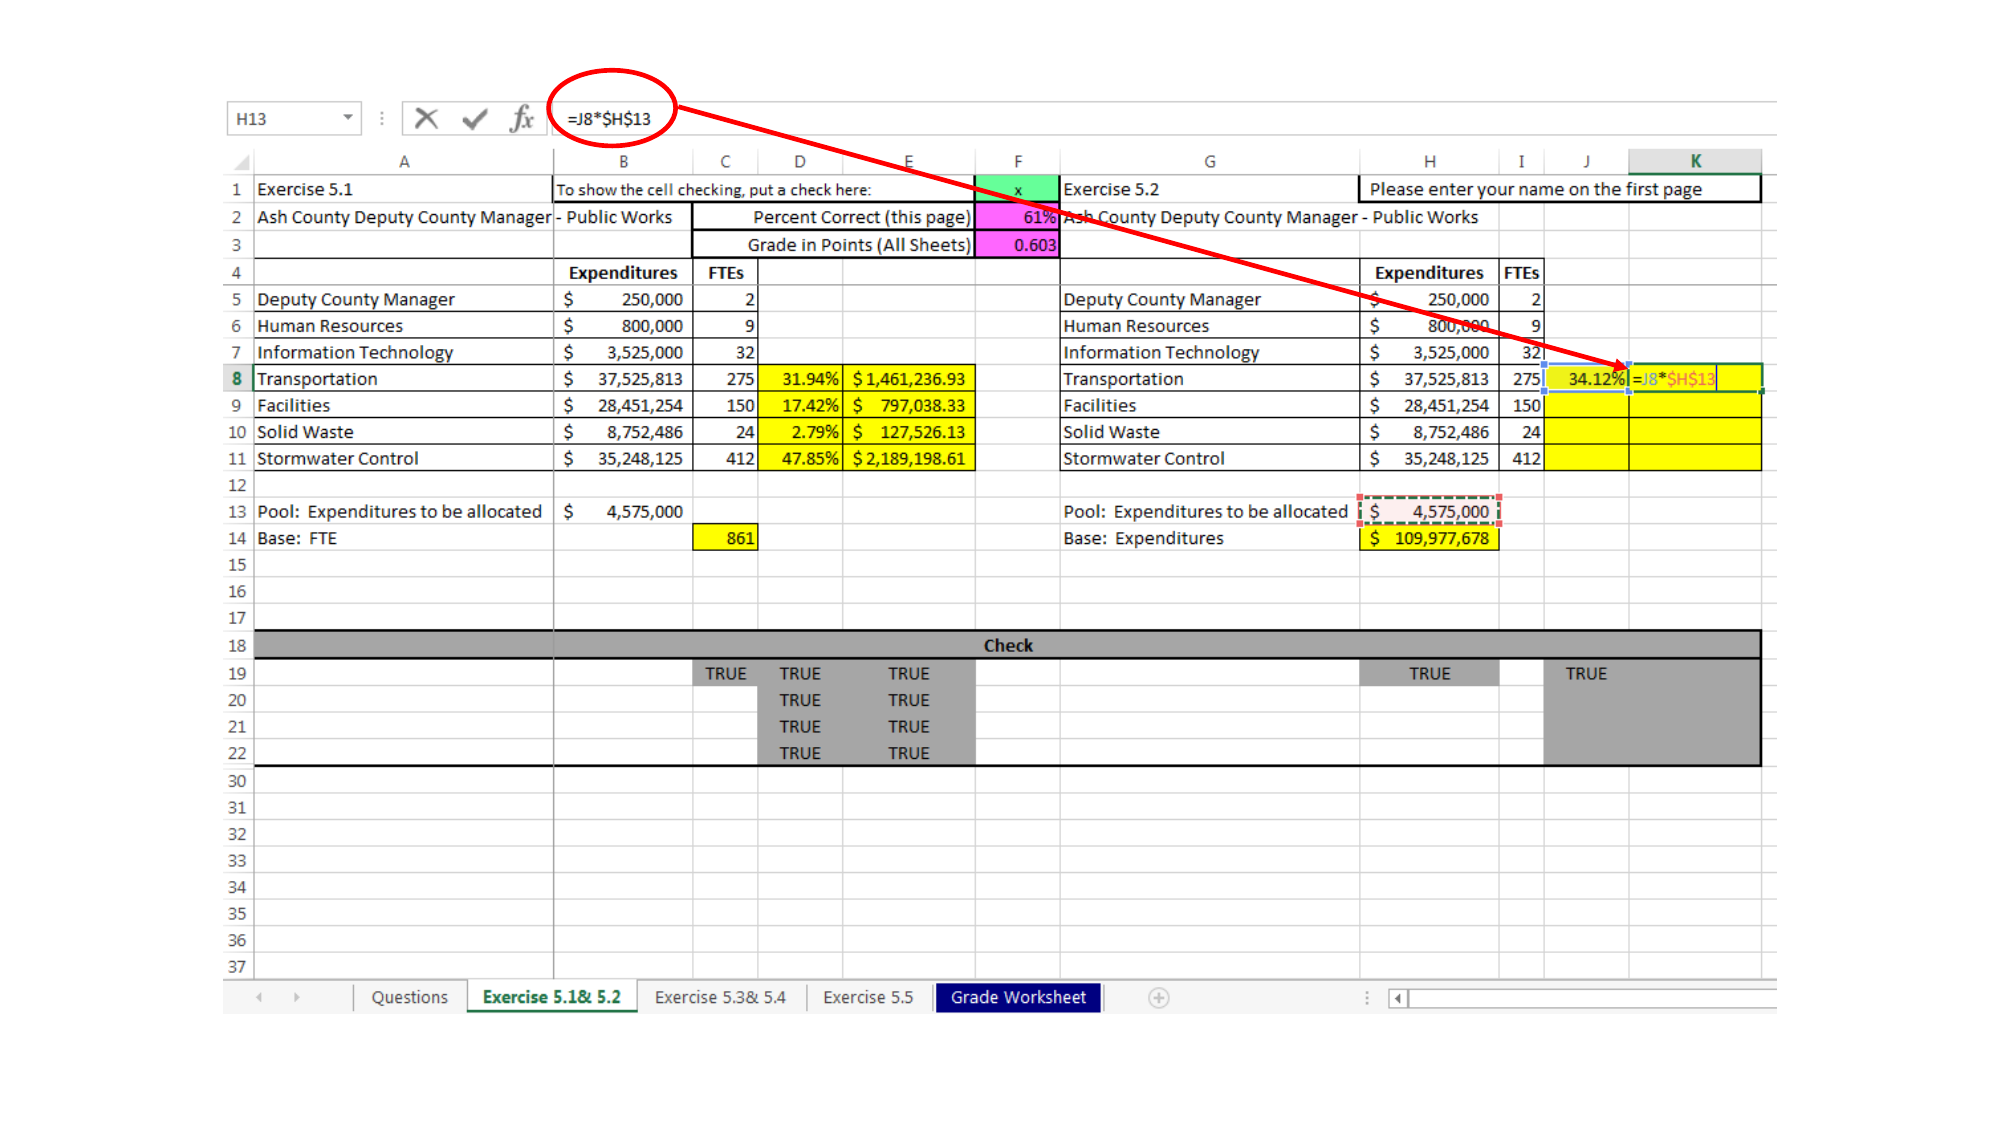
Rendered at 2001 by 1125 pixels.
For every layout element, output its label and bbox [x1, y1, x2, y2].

text_box [678, 106, 1629, 369]
list [223, 88, 1777, 1014]
text_box [556, 69, 668, 88]
